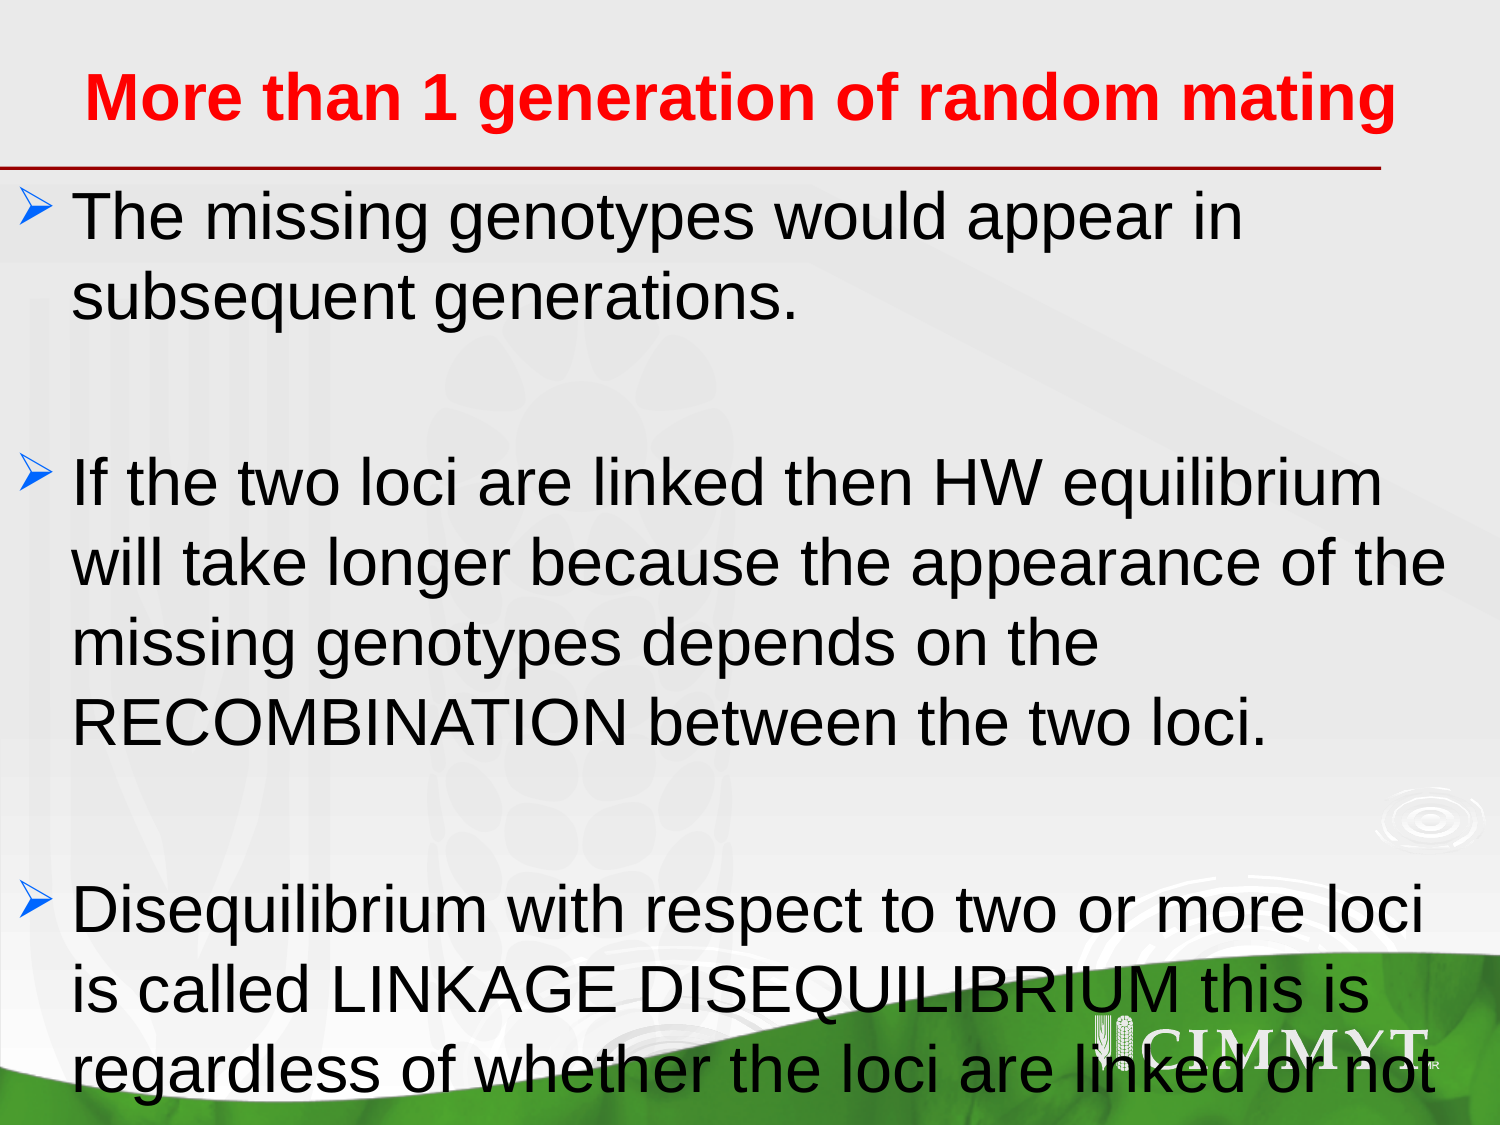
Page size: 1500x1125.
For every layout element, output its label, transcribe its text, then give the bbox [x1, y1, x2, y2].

title More than 1 generation of random mating [67, 0, 1418, 164]
list The missing genotypes would appear in subsequent generations. If the two loci are linked then HW equilibrium will take longer because the appearance of the missing genotypes depends on the RECOMBINATION between the two loci. Disequilibrium with respect to two or more loci is called LINKAGE DISEQUILIBRIUM this is regardless of whether the loci are linked or not [0, 164, 1500, 1125]
